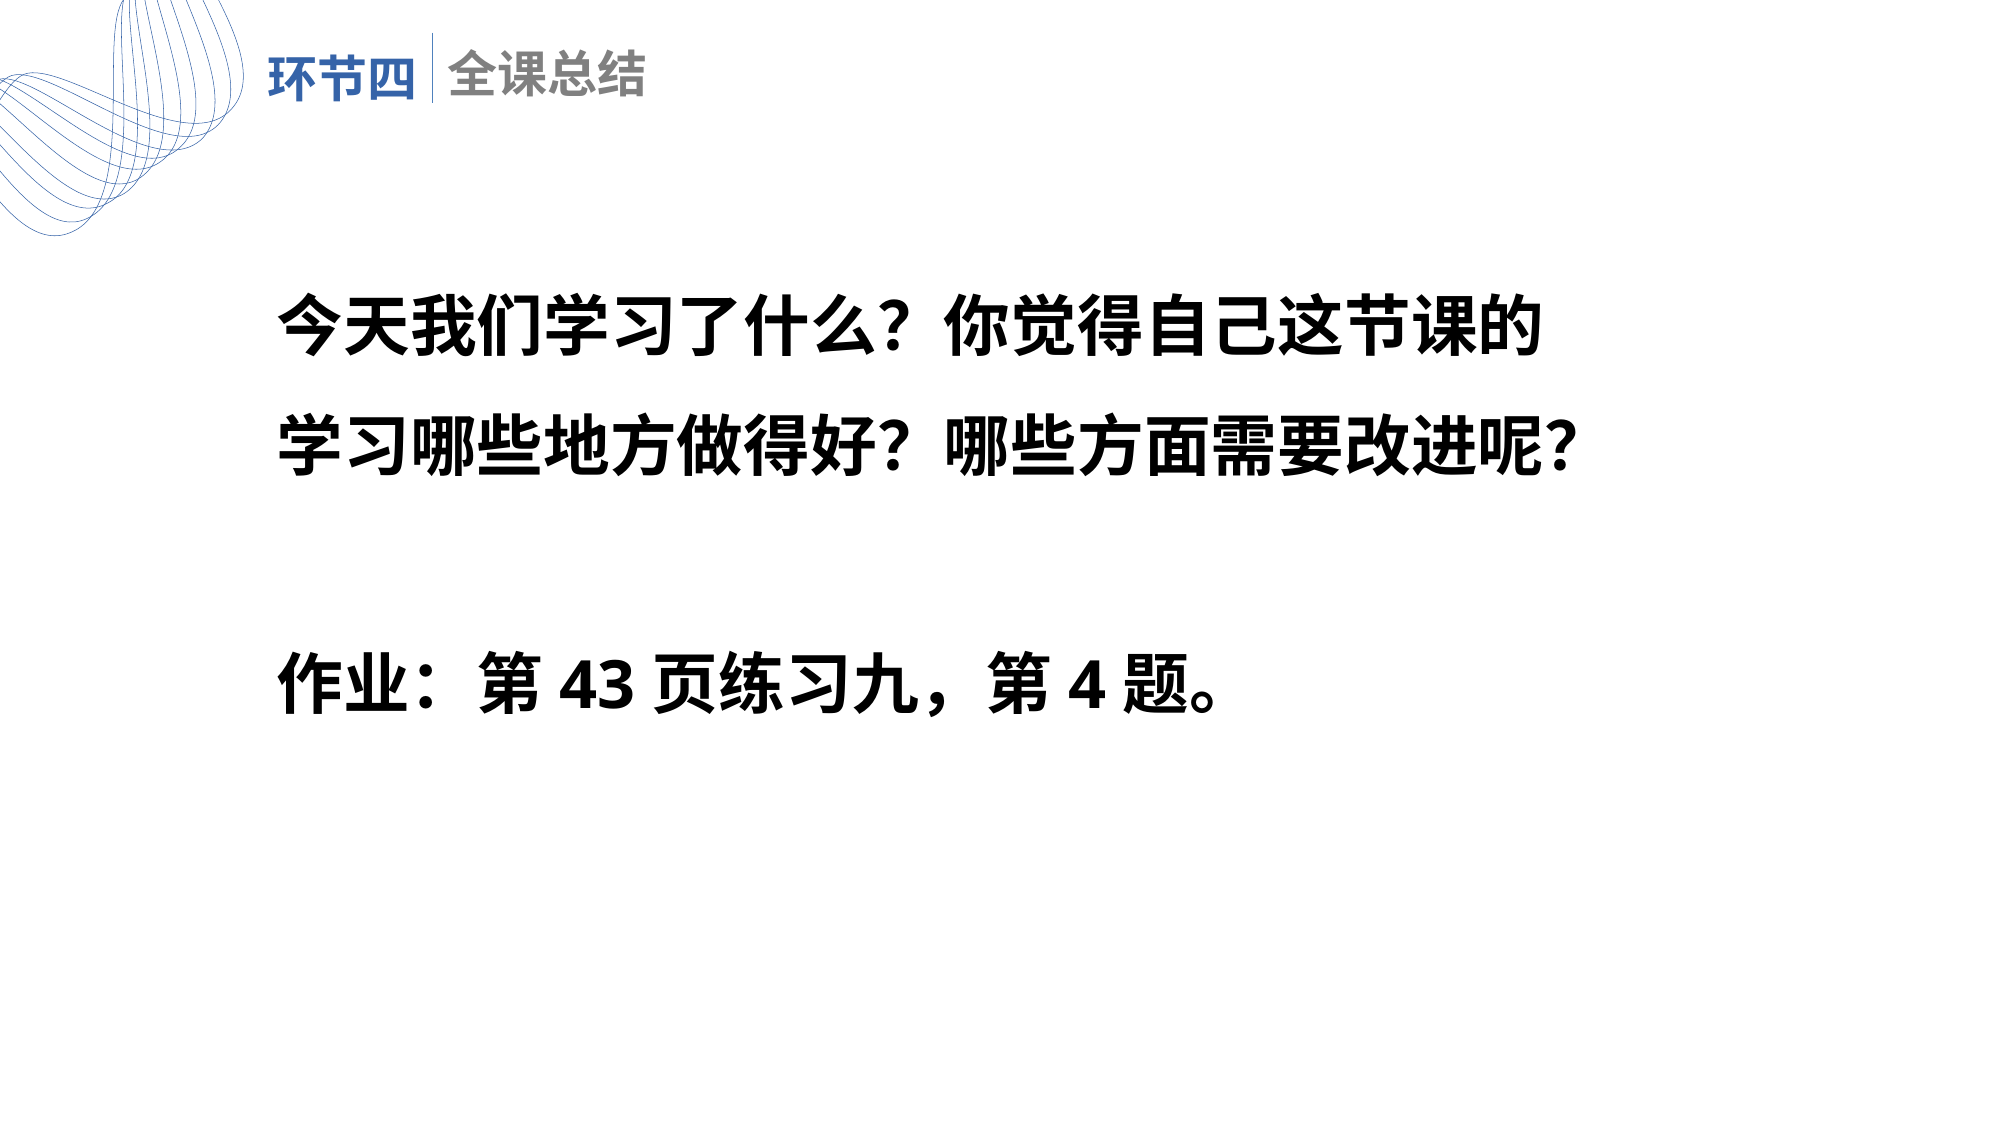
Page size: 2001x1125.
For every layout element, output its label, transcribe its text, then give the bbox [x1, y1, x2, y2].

text_box 今天我们学习了什么？你觉得自己这节课的学习哪些地方做得好？哪些方面需要改进呢？ [261, 236, 1609, 492]
text_box 作业：第43页练习九，第4题。 [261, 594, 1794, 850]
